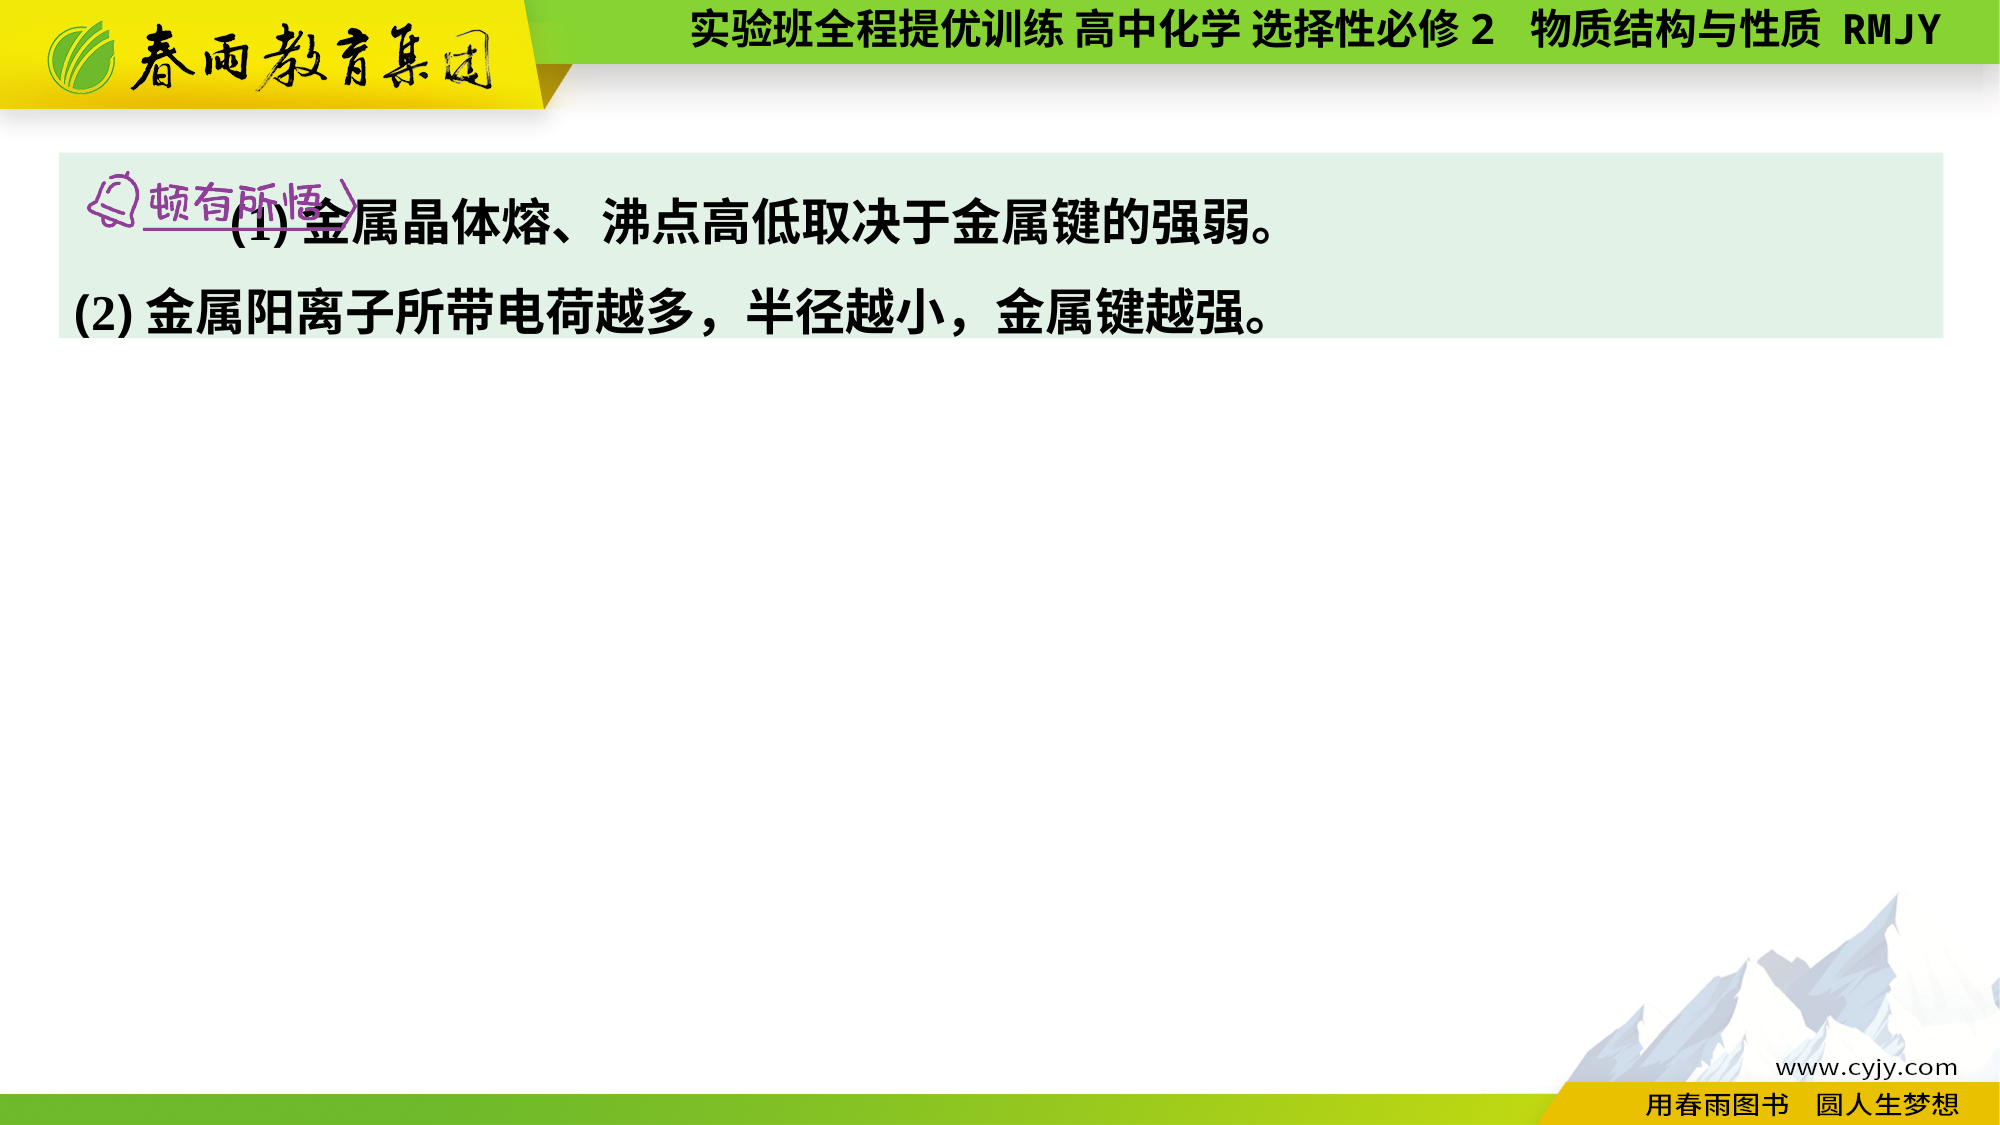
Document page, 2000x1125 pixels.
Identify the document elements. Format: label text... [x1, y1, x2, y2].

list (1)金属晶体熔、沸点高低取决于金属键的强弱。 (2)金属阳离子所带电荷越多，半径越小，金属键越强。 [59, 152, 1944, 339]
picture [0, 0, 2000, 1125]
